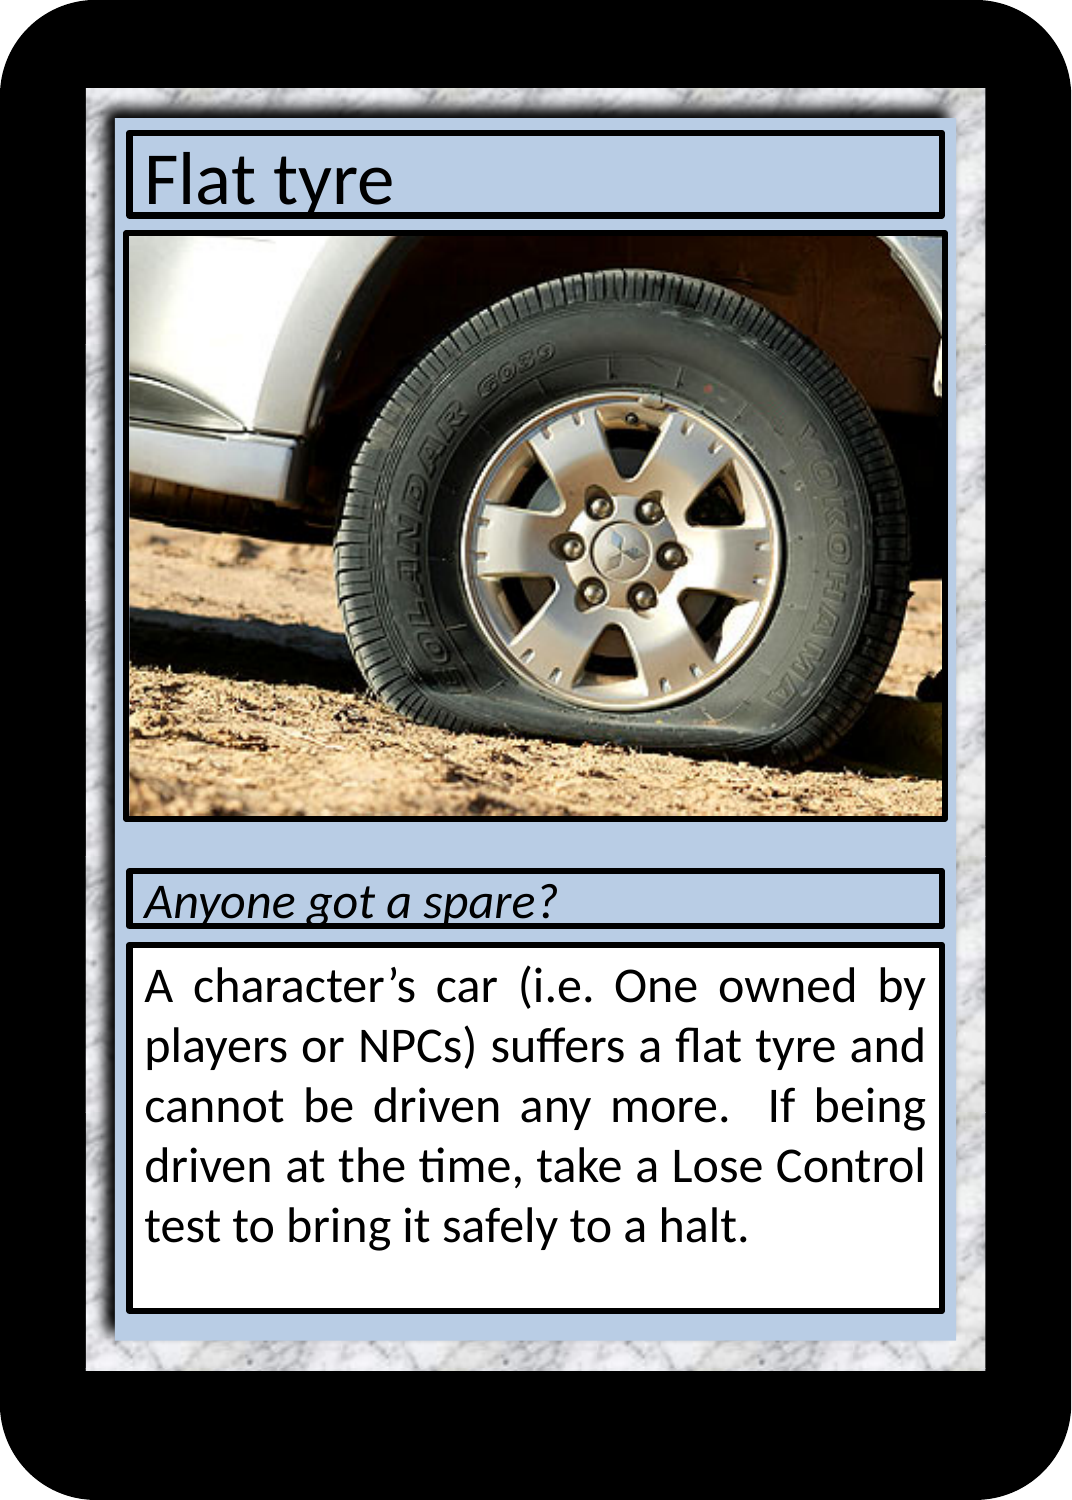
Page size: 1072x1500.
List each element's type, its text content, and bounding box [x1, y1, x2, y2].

list Anyone got a spare? [126, 868, 945, 929]
picture [85, 88, 986, 1371]
list A character’s car (i.e. One owned by players or NPCs) suffers a flat tyre and cannot be driven any more. If being driven at the time, take a Lose Control test to bring it safely to a halt. [126, 942, 945, 1314]
title Flat tyre [126, 130, 945, 219]
